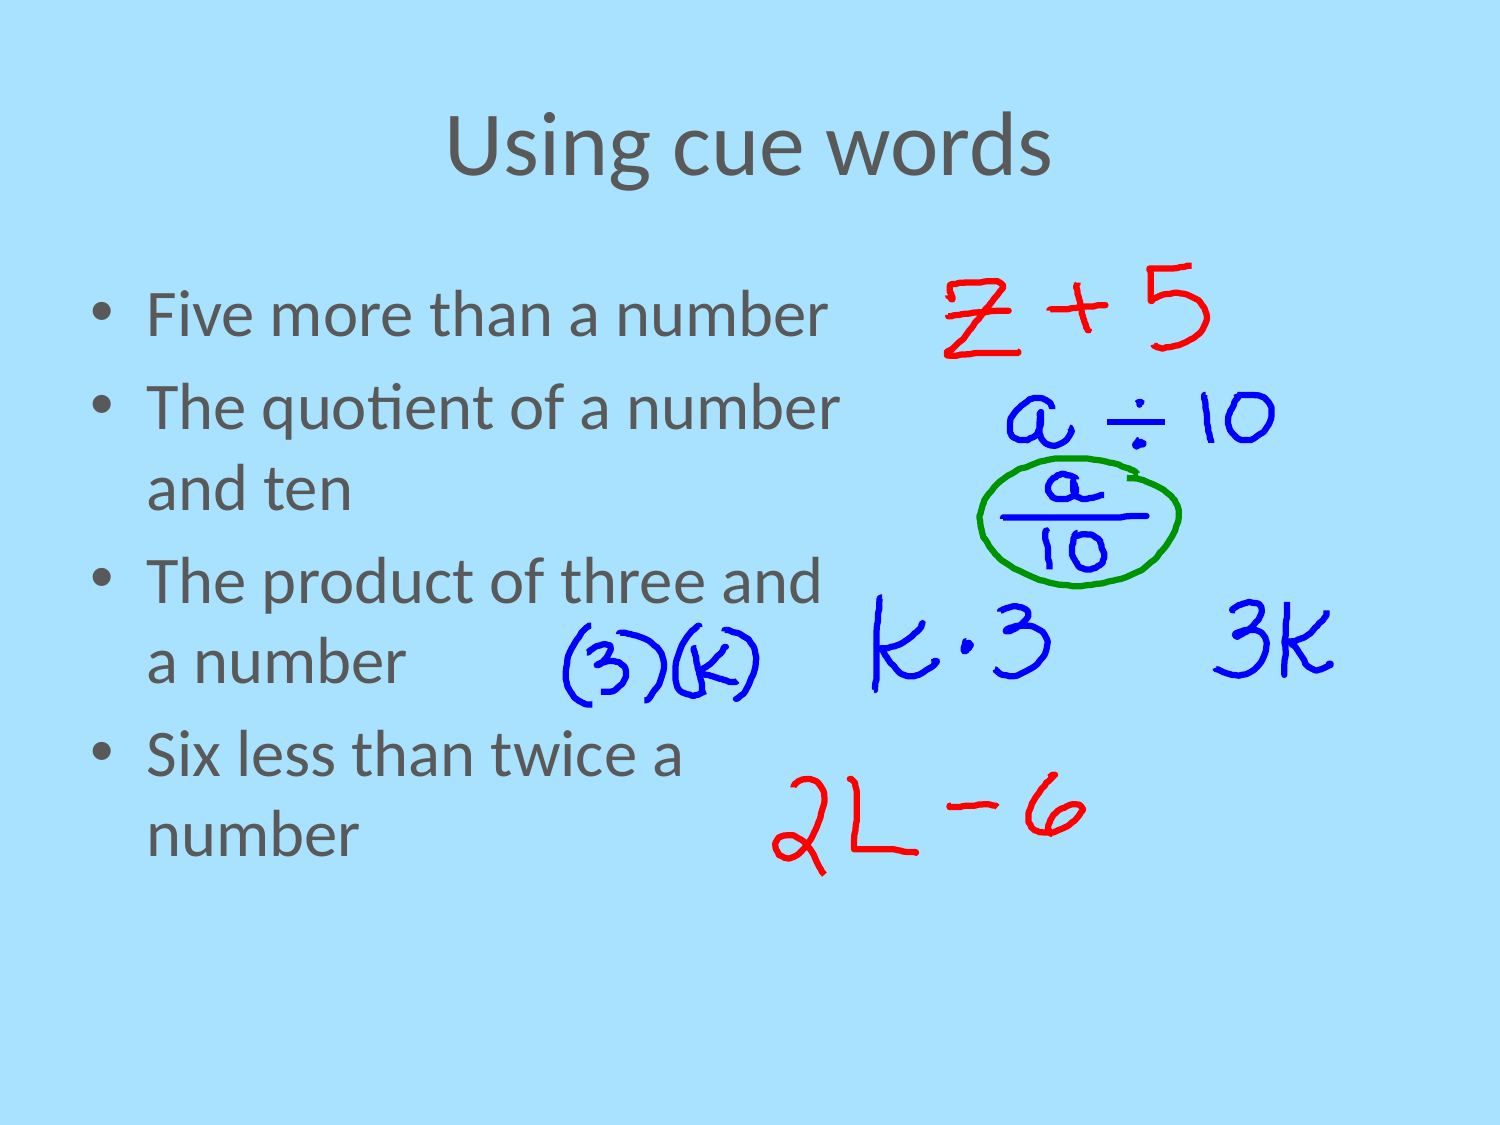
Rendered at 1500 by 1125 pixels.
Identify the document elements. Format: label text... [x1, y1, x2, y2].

text_box [1203, 394, 1212, 443]
text_box [586, 643, 627, 693]
text_box [946, 314, 1020, 357]
text_box [774, 778, 826, 876]
text_box [723, 629, 757, 699]
text_box [849, 778, 917, 854]
title Using cue words [75, 45, 1425, 233]
text_box [618, 632, 665, 702]
text_box [1027, 774, 1084, 835]
text_box [948, 803, 998, 808]
text_box [1214, 601, 1268, 677]
text_box [1075, 282, 1083, 306]
text_box [879, 622, 938, 678]
text_box [1080, 308, 1090, 332]
text_box [978, 457, 1180, 588]
text_box [1009, 397, 1073, 447]
text_box [692, 647, 700, 672]
text_box [947, 280, 1004, 312]
text_box [1136, 400, 1143, 406]
text_box [1134, 438, 1145, 448]
text_box [698, 646, 733, 683]
text_box [994, 605, 1049, 678]
text_box [564, 624, 593, 706]
text_box [1287, 610, 1332, 672]
list Five more than a number The quotient of a number and ten The product of three and a number Six less than twice a number [75, 262, 875, 1005]
text_box [947, 310, 1010, 318]
text_box [1283, 601, 1288, 676]
text_box [1048, 304, 1107, 311]
text_box [1148, 264, 1208, 350]
text_box [873, 596, 883, 692]
text_box [698, 673, 705, 695]
text_box [674, 625, 702, 697]
text_box [962, 640, 972, 652]
text_box [1227, 393, 1273, 441]
